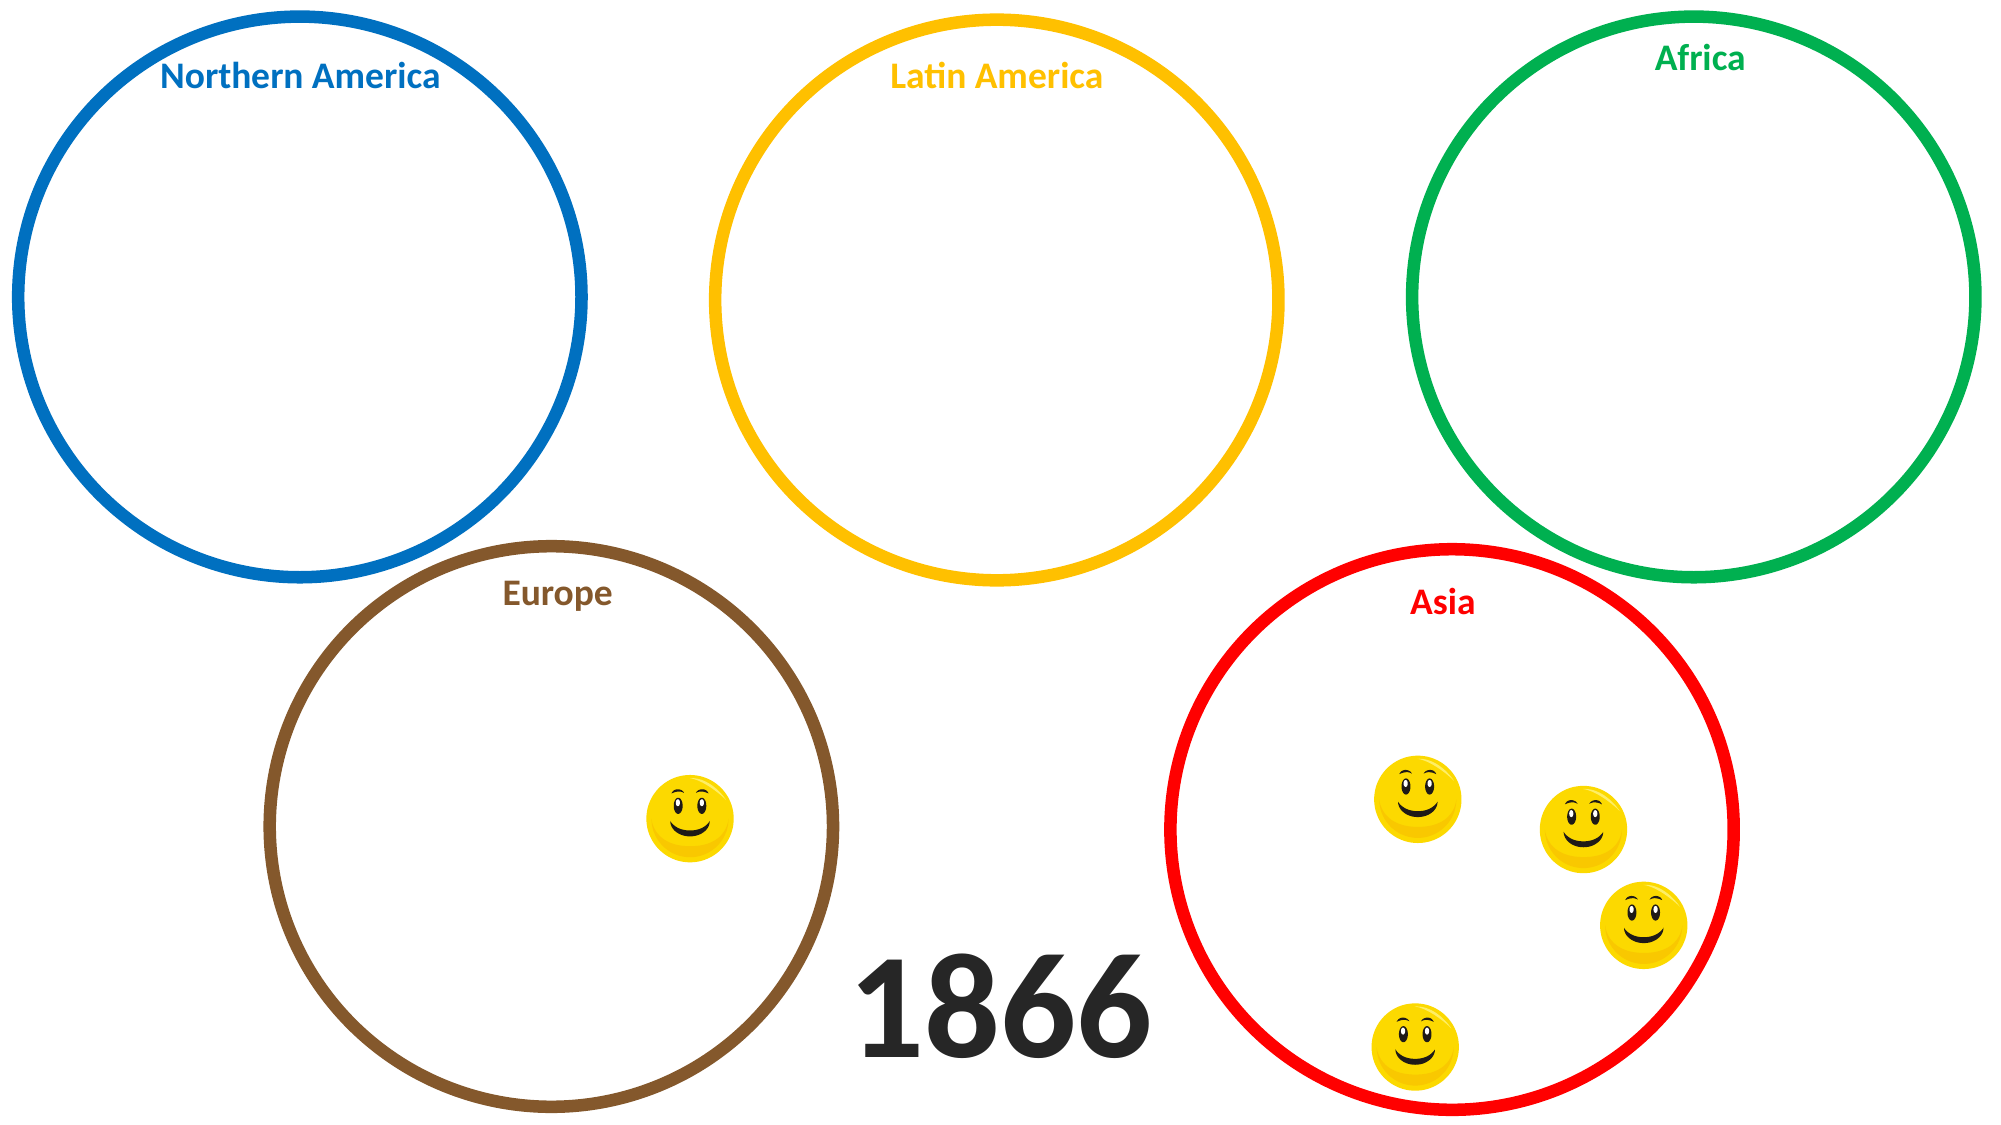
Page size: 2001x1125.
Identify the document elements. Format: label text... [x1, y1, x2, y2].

picture [1539, 785, 1628, 874]
text_box Northern America [145, 43, 497, 104]
picture [646, 774, 734, 863]
text_box 1866 [820, 900, 1181, 1095]
picture [1374, 755, 1462, 843]
text_box [17, 61, 583, 579]
picture [1600, 881, 1688, 970]
text_box Europe [488, 560, 647, 621]
picture [1371, 1003, 1459, 1091]
text_box [1411, 15, 1977, 579]
text_box [178, 15, 422, 43]
text_box Africa [1640, 25, 1788, 86]
text_box Asia [1395, 569, 1493, 630]
text_box [714, 46, 1280, 582]
text_box [881, 18, 1112, 43]
text_box [268, 545, 835, 1108]
text_box [1169, 548, 1735, 1111]
text_box Latin America [875, 43, 1122, 104]
